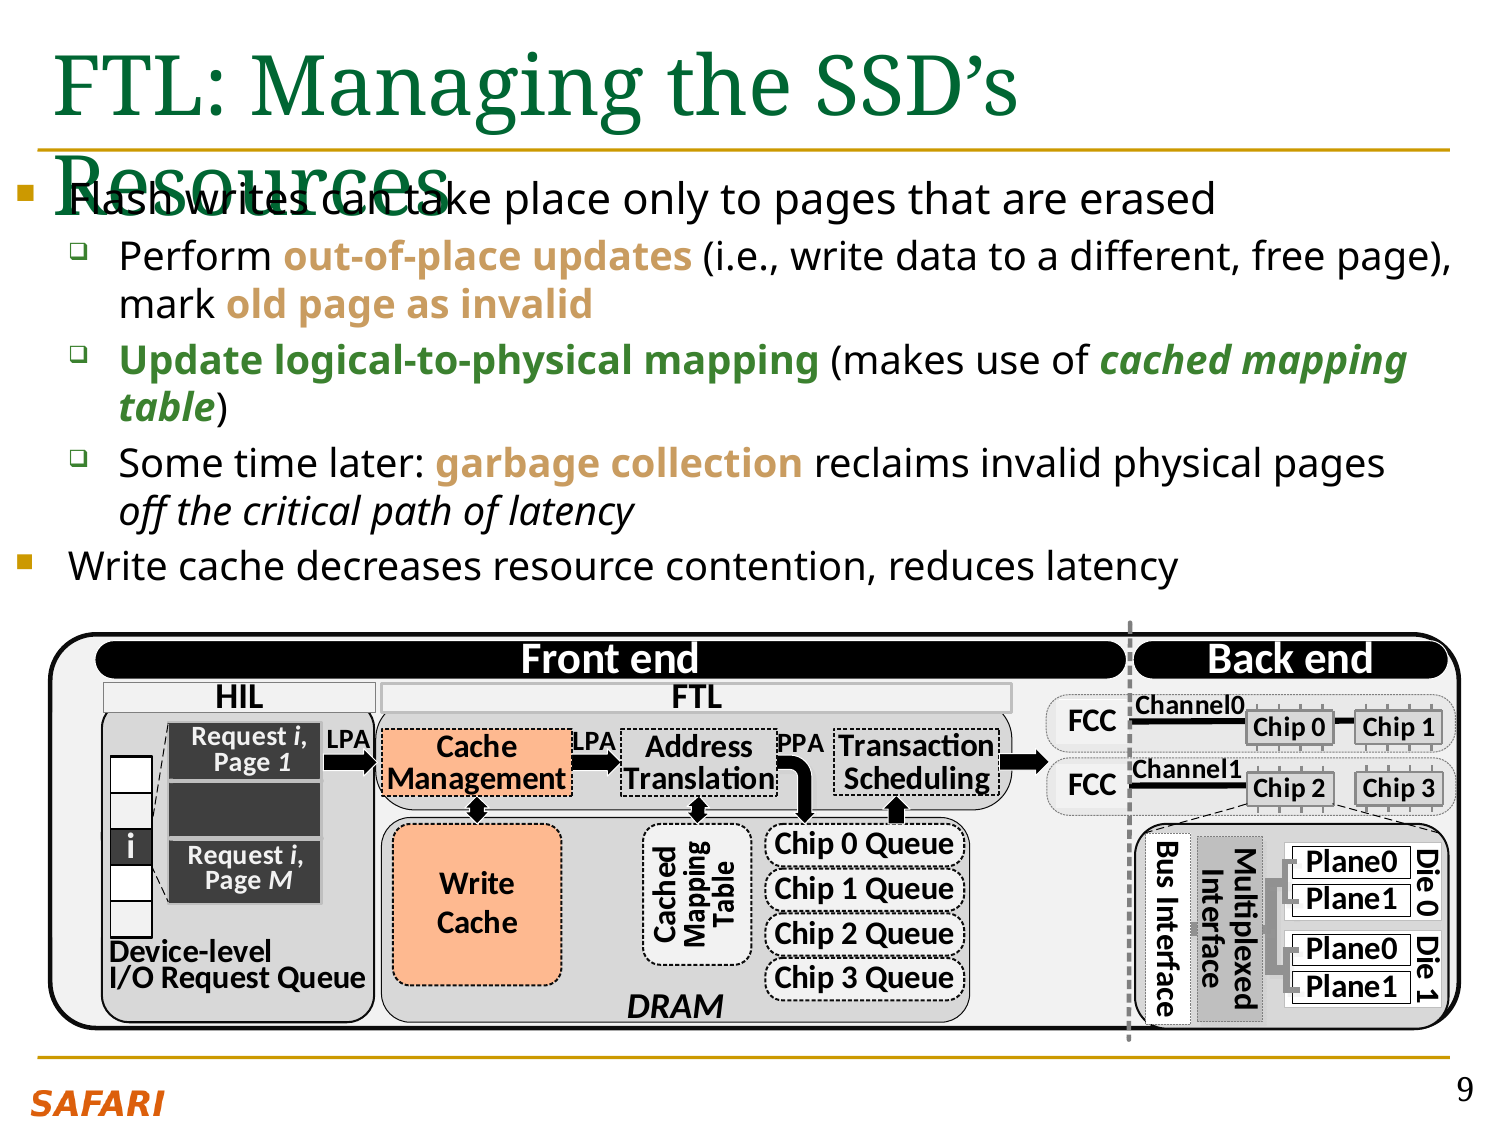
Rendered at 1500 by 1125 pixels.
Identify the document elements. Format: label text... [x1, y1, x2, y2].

list Flash writes can take place only to pages that are erased Perform out-of-place updates (i.e., write data to a different, free page), mark old page as invalid Update logical-to-physical mapping (makes use of cached mapping table) Some time later: garbage collection reclaims invalid physical pages off the critical path of latency Write cache decreases resource contention, reduces latency [0, 163, 1482, 618]
picture [18, 617, 1462, 1048]
slide_number 9 [1139, 1045, 1490, 1121]
title FTL: Managing the SSD’s Resources [37, 24, 1450, 163]
picture [29, 1083, 169, 1124]
